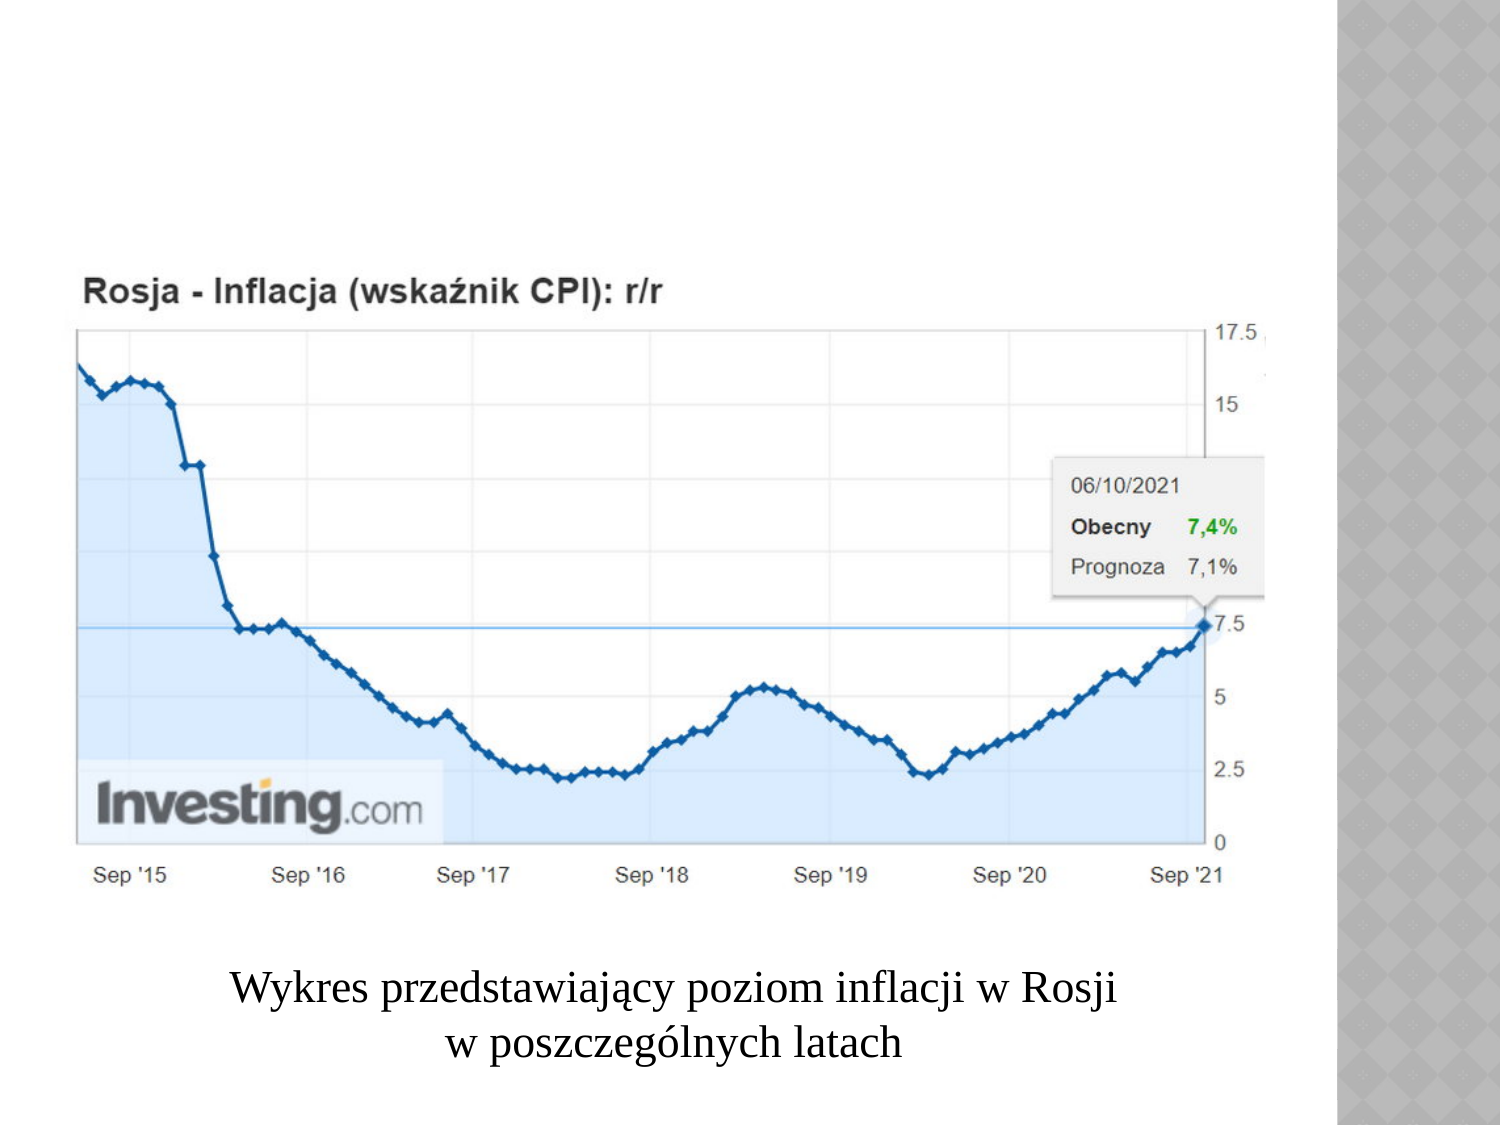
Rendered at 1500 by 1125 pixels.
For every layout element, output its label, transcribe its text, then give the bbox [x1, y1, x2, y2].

text_box Wykres przedstawiający poziom inflacji w Rosji w poszczególnych latach [128, 949, 1219, 1074]
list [58, 257, 1267, 938]
